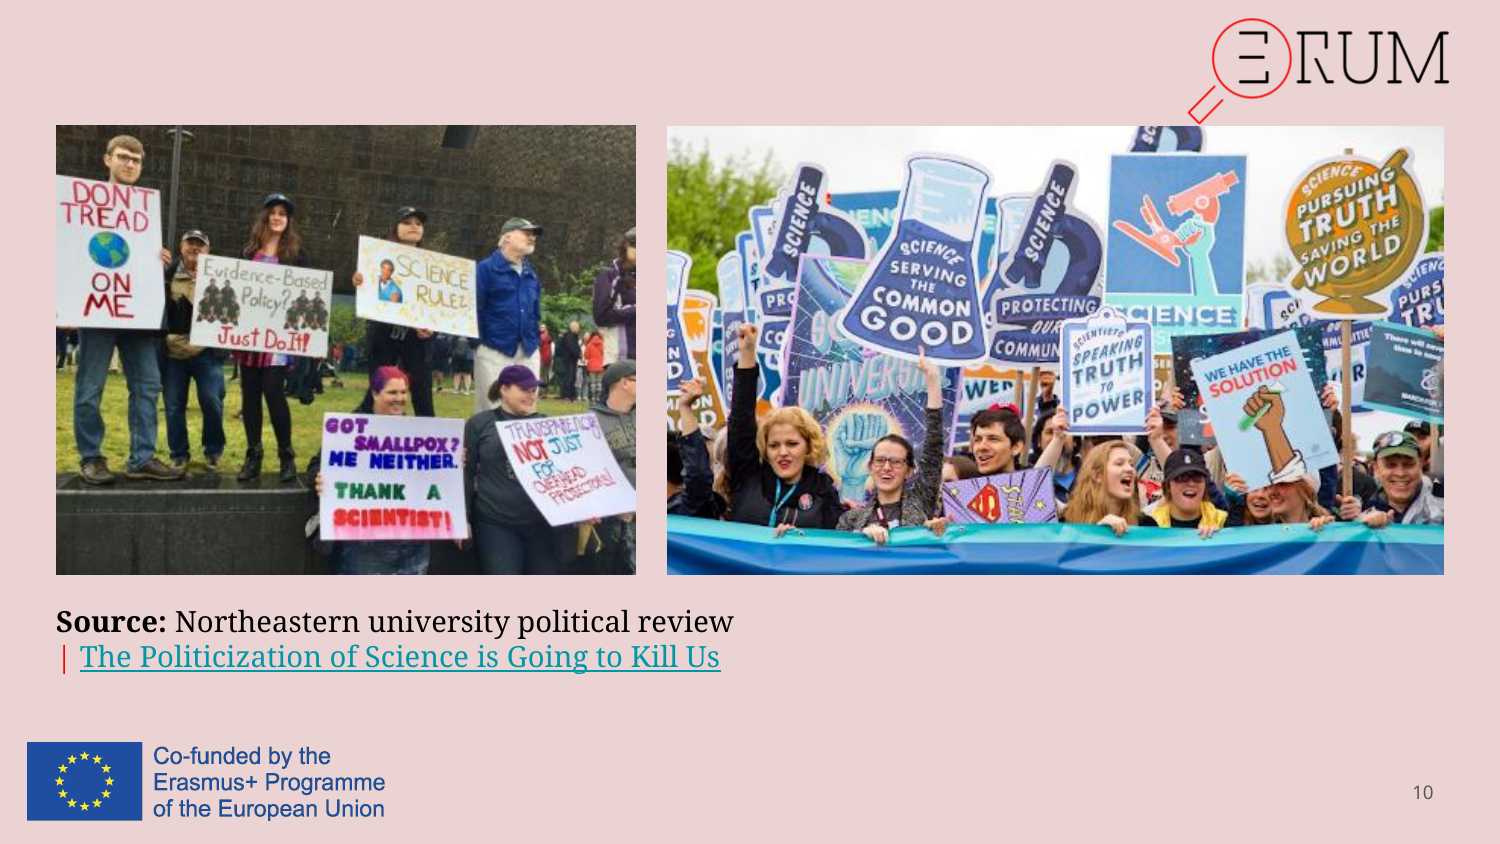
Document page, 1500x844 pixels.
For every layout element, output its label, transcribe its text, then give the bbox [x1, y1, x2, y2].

picture [27, 742, 385, 821]
picture [56, 125, 636, 576]
text_box Source: Northeastern university political review | The Politicization of Science is Going to Kill Us [41, 596, 1423, 686]
picture [667, 0, 1500, 576]
slide_number 10 [1358, 761, 1449, 826]
